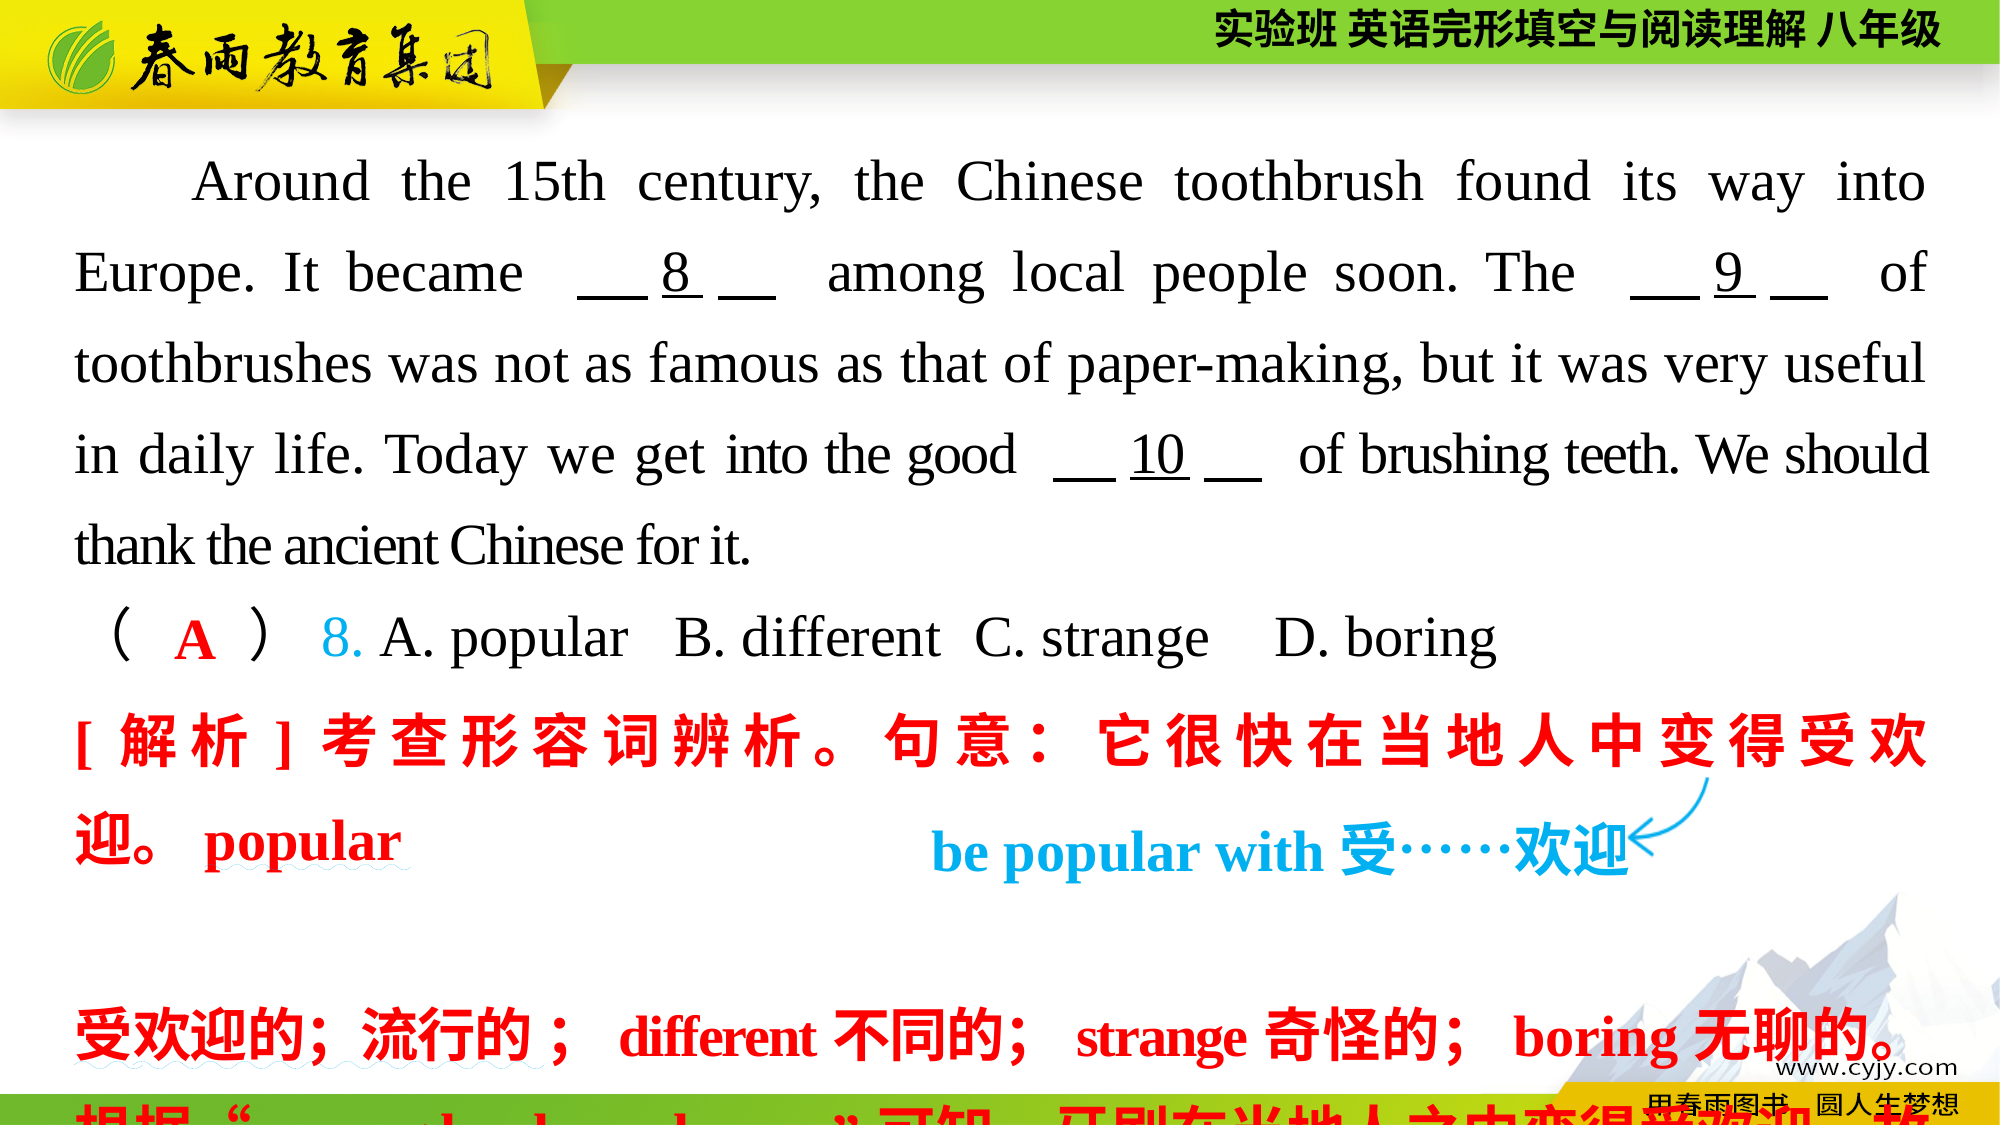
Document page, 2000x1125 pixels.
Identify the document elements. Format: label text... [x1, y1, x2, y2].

picture [1625, 775, 1721, 860]
text_box [解析]考查形容词辨析。句意：它很快在当地人中变得受欢迎。popular 受欢迎的；流行的 ；different不同的；strange奇怪的；boring无聊的。根据“among local people soon”可知，牙刷在当地人之中变得受欢迎。故选A。 [59, 668, 1944, 1125]
list Around the 15th century, the Chinese toothbrush found its way into Europe. It became 8 among local people soon. The 9 of toothbrushes was not as famous as that of paper-making, but it was very useful in daily life. Today we get into the good 10 of brushing teeth. We should thank the ancient Chinese for it. [59, 113, 1944, 562]
text_box （ ）8. A. popular B. different C. strange D. boring [59, 562, 1944, 668]
text_box be popular with受……欢迎 [916, 770, 1650, 891]
picture [0, 0, 2000, 1125]
text_box A [159, 566, 232, 668]
